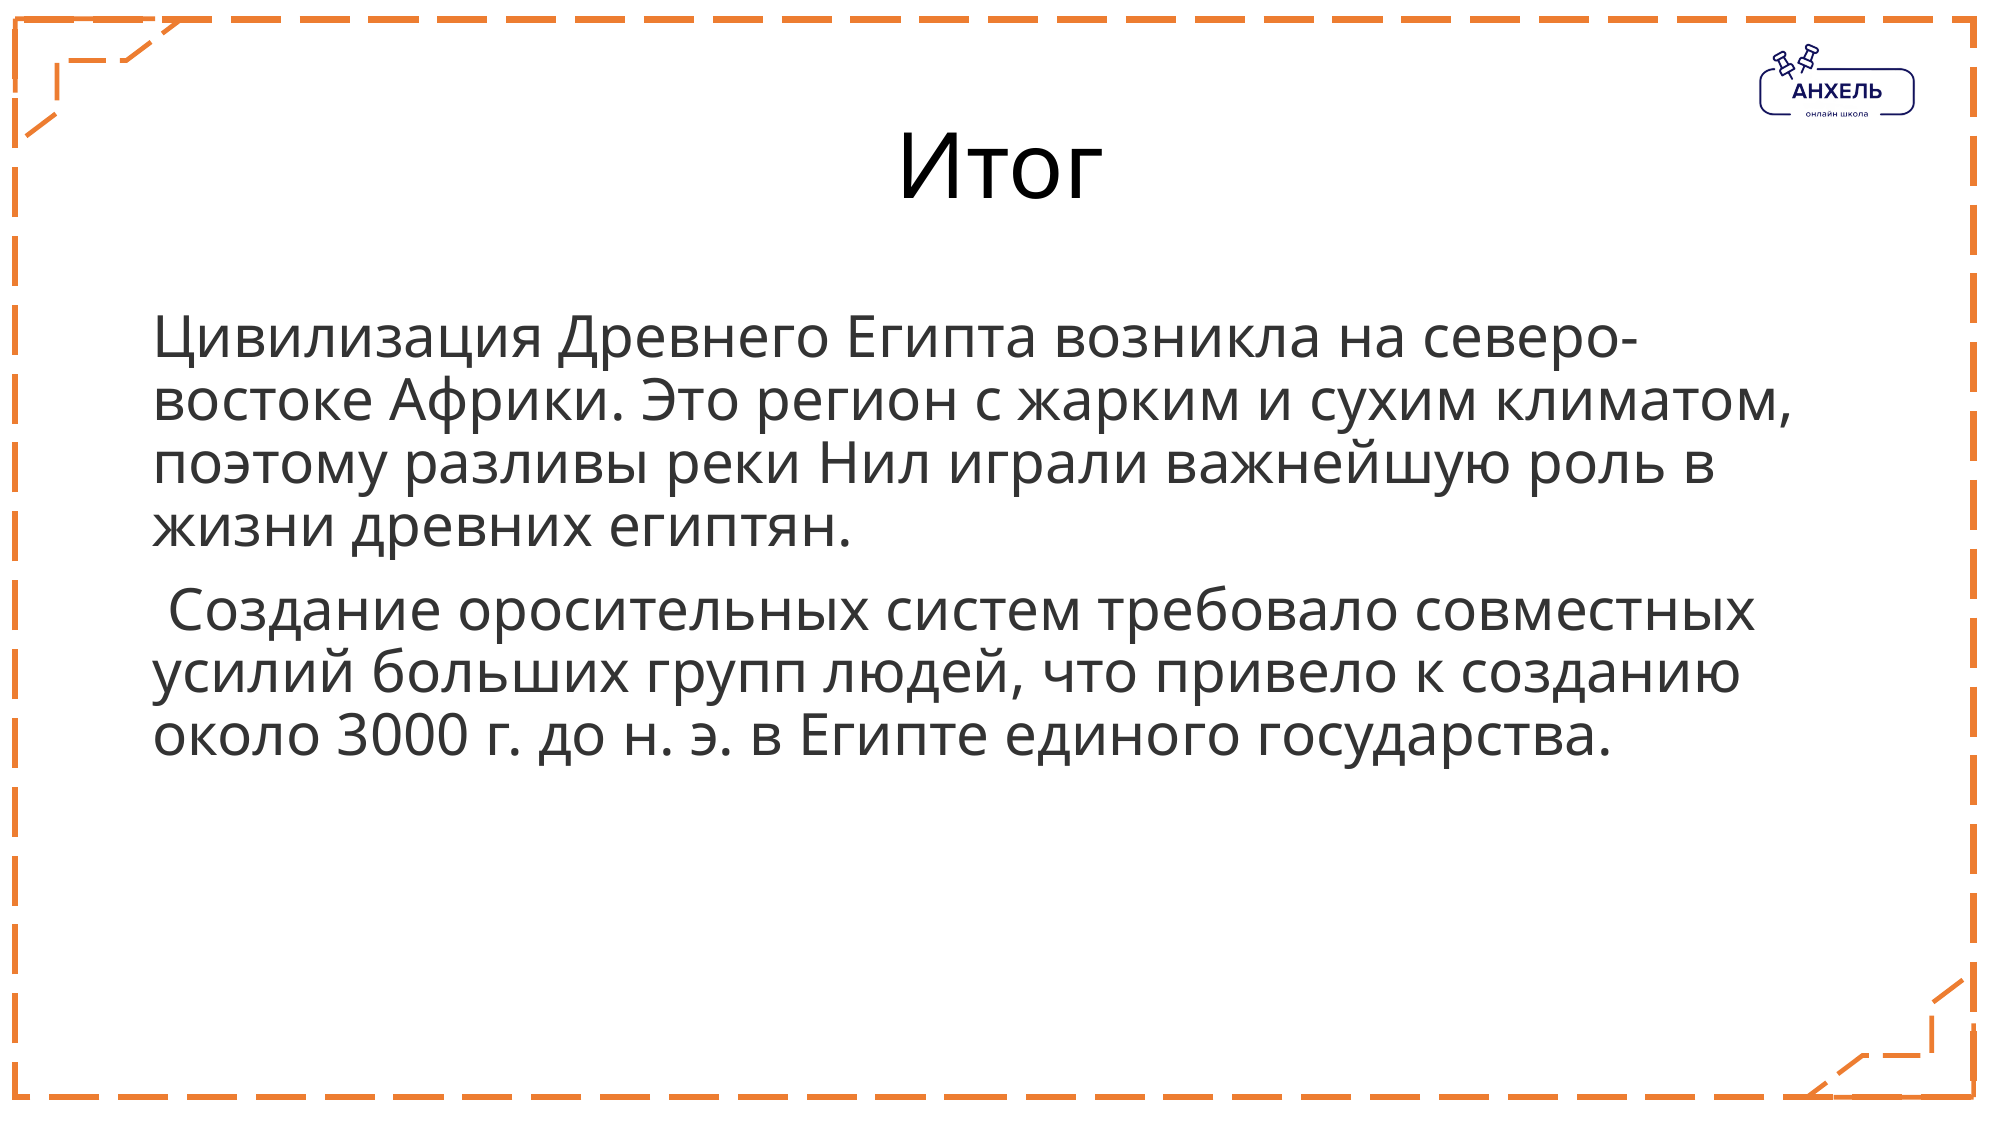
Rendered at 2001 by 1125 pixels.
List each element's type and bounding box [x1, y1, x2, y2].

text_box [14, 18, 1975, 1098]
text_box [14, 17, 185, 147]
text_box [1803, 969, 1975, 1099]
picture [1740, 0, 1934, 179]
